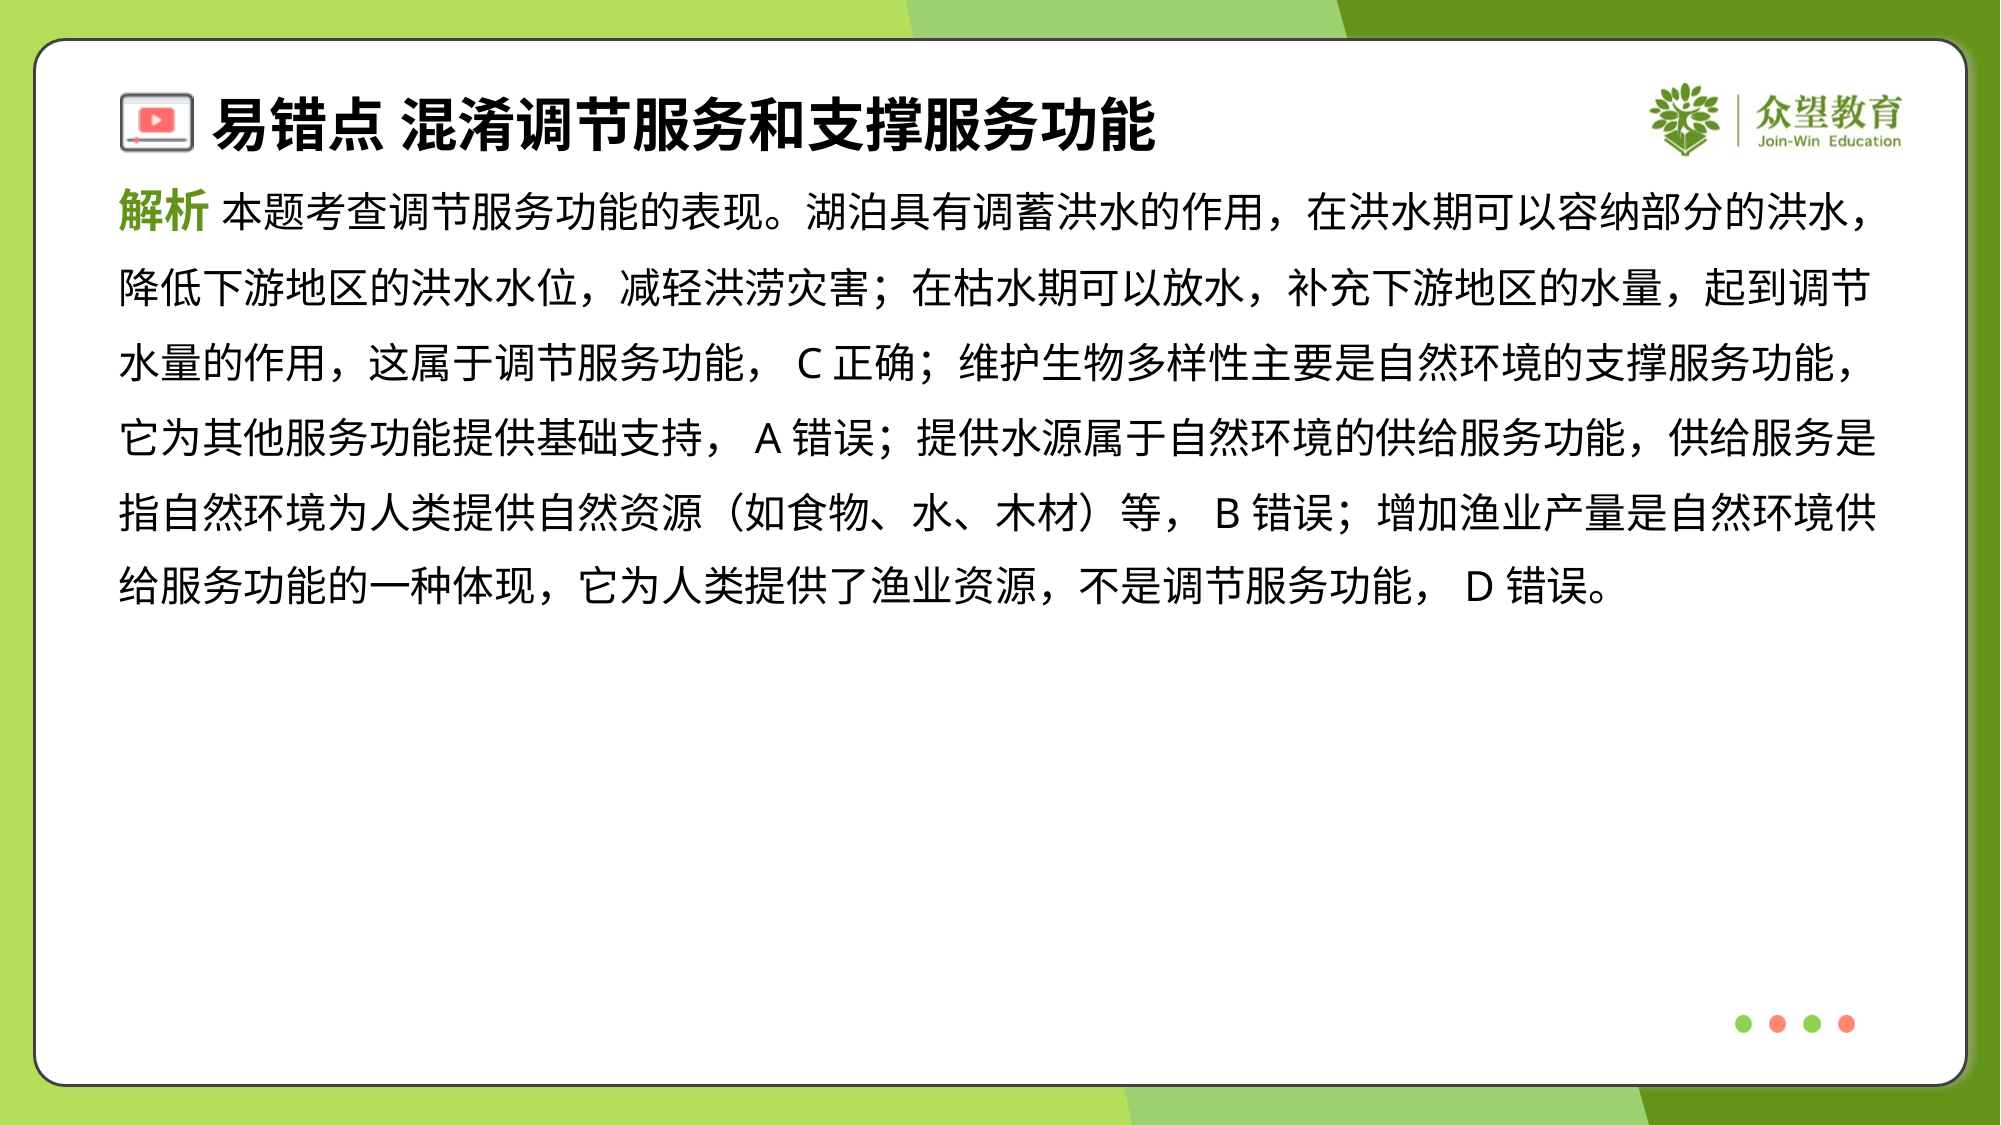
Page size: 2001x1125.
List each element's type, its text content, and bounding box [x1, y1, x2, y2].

text_box 解析 本题考查调节服务功能的表现。湖泊具有调蓄洪水的作用，在洪水期可以容纳部分的洪水， 降低下游地区的洪水水位，减轻洪涝灾害；在枯水期可以放水，补充下游地区的水量，起到调节 水量的作用，这属于调节服务功能，C正确；维护生物多样性主要是自然环境的支撑服务功能， 它为其他服务功能提供基础支持，A错误；提供水源属于自然环境的供给服务功能，供给服务是 指自然环境为人类提供自然资源（如食物、水、木材）等，B错误；增加渔业产量是自然环境供 给服务功能的一种体现，它为人类提供了渔业资源，不是调节服务功能，D错误。 [118, 159, 1883, 602]
picture [0, 0, 2000, 1125]
